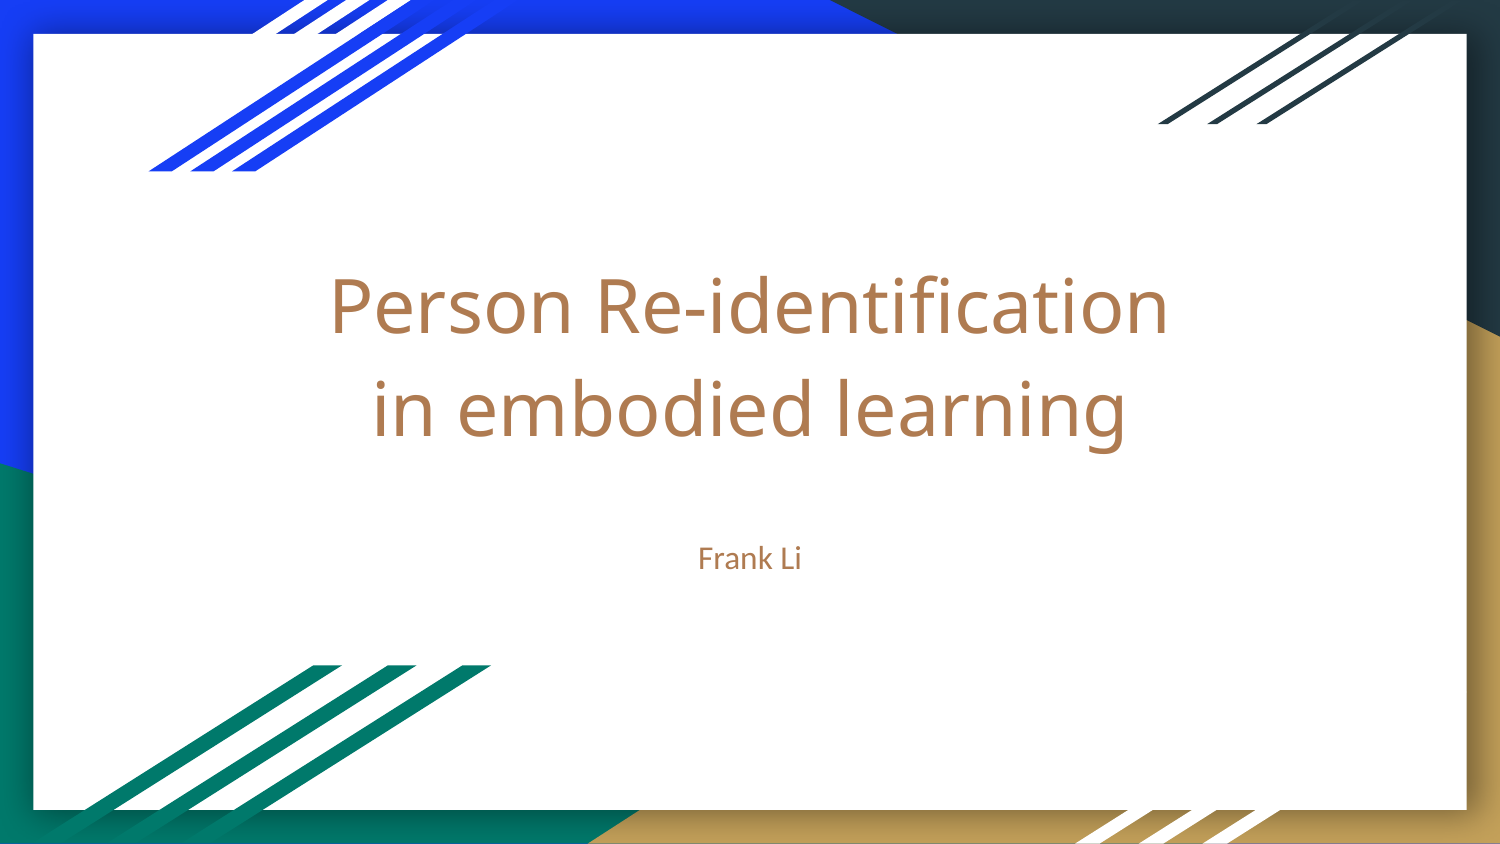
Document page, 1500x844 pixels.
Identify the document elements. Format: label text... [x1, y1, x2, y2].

subtitle Frank Li [310, 529, 1190, 616]
title Person Re-identification in embodied learning [310, 236, 1190, 475]
